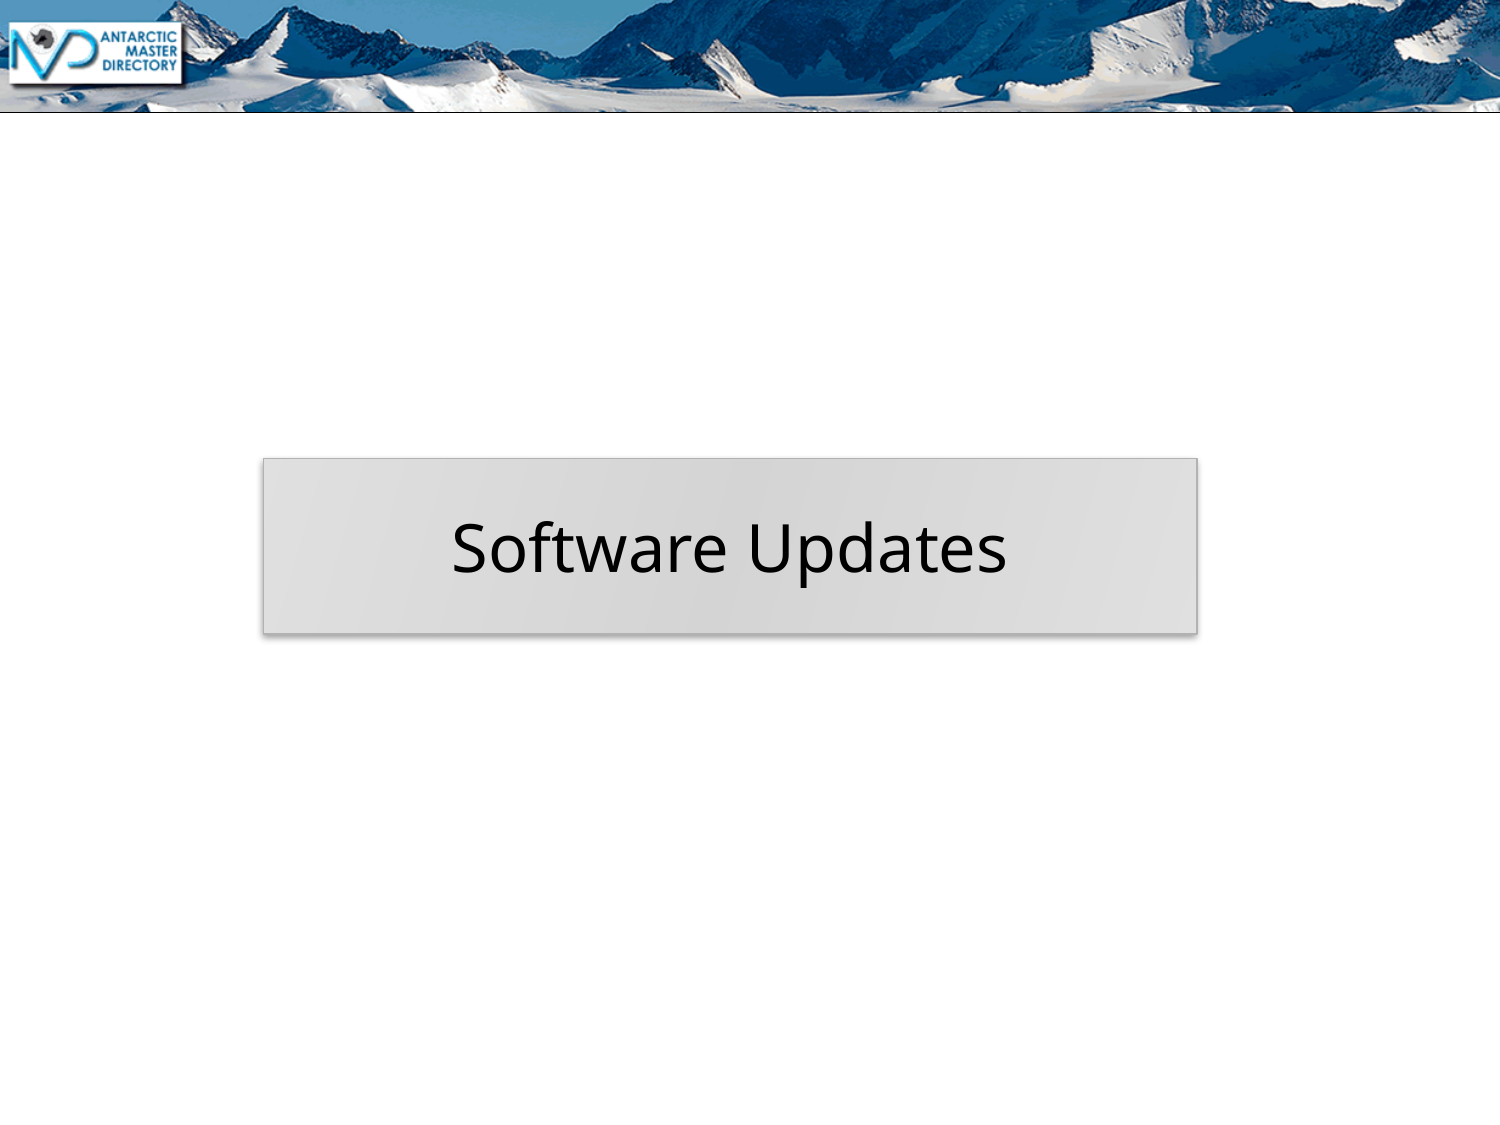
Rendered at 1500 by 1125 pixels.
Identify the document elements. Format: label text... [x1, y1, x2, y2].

picture [0, 0, 1500, 112]
title Software Updates [263, 458, 1198, 635]
